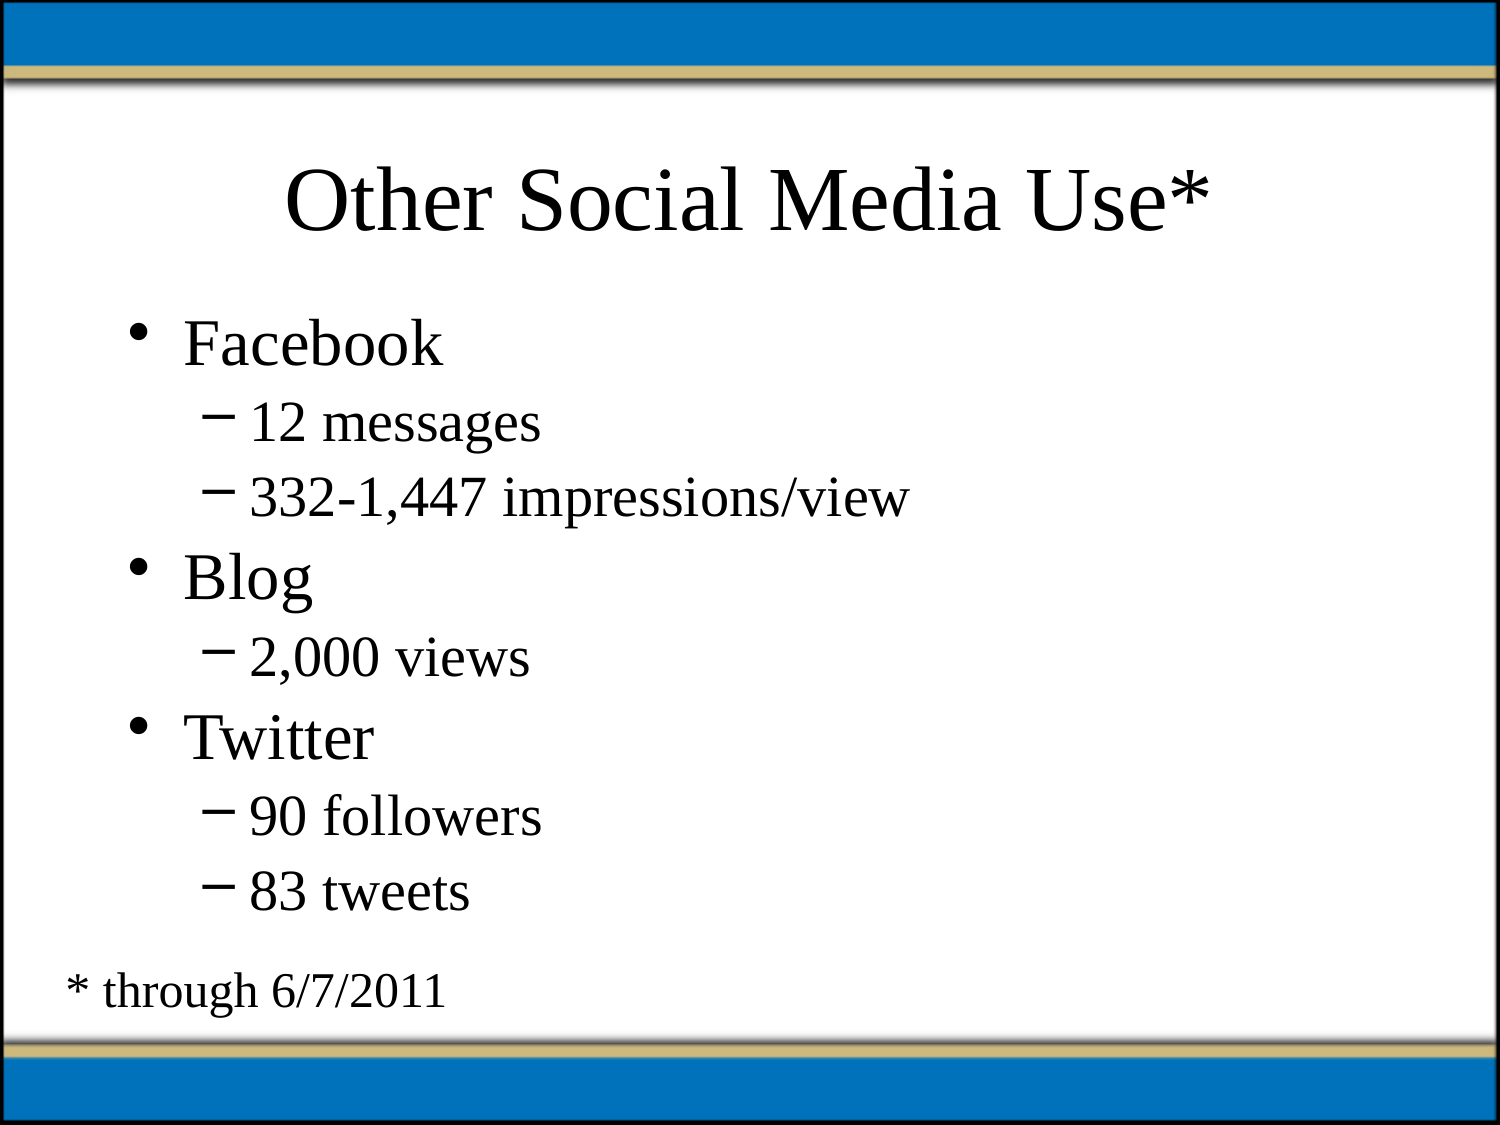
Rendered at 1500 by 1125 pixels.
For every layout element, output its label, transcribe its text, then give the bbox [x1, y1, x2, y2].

picture [0, 0, 1500, 1125]
title Other Social Media Use* [112, 99, 1388, 288]
list Facebook 12 messages 332-1,447 impressions/view Blog 2,000 views Twitter 90 followers 83 tweets [112, 299, 1388, 950]
text_box * through 6/7/2011 [50, 949, 463, 1025]
